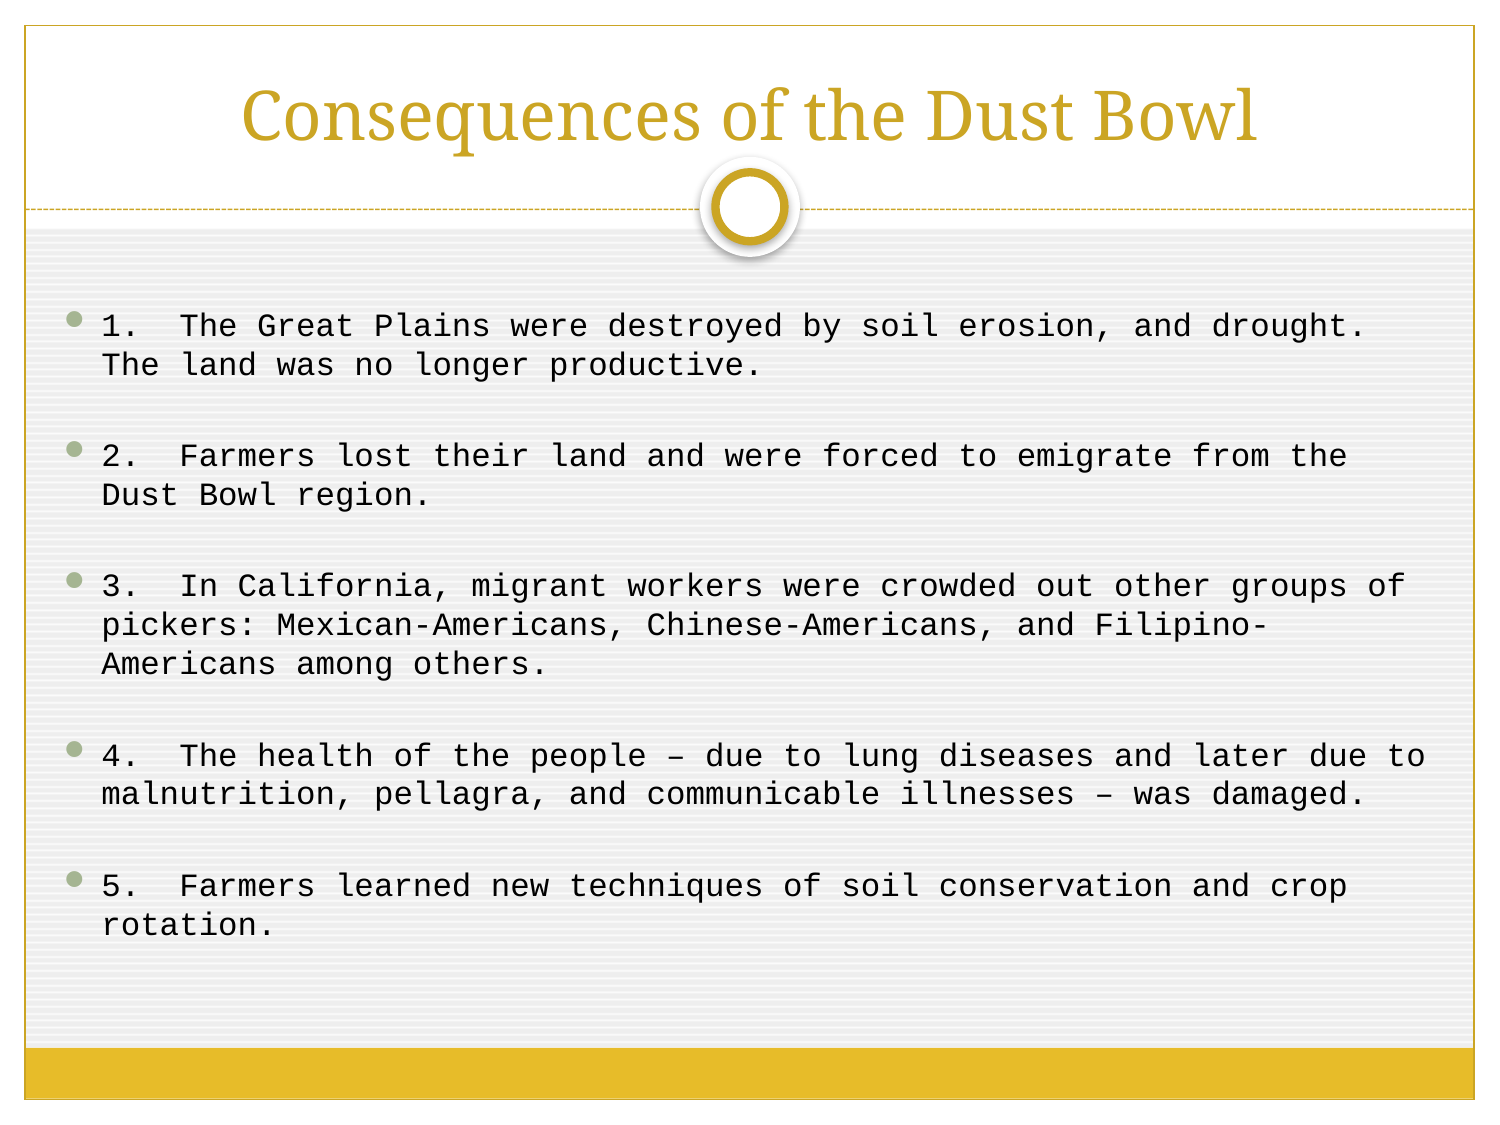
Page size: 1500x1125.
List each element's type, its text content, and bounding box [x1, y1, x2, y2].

list 1. The Great Plains were destroyed by soil erosion, and drought. The land was no longer productive. 2. Farmers lost their land and were forced to emigrate from the Dust Bowl region. 3. In California, migrant workers were crowded out other groups of pickers: Mexican-Americans, Chinese-Americans, and Filipino-Americans among others. 4. The health of the people – due to lung diseases and later due to malnutrition, pellagra, and communicable illnesses – was damaged. 5. Farmers learned new techniques of soil conservation and crop rotation. [49, 250, 1445, 1001]
title Consequences of the Dust Bowl [49, 37, 1450, 162]
